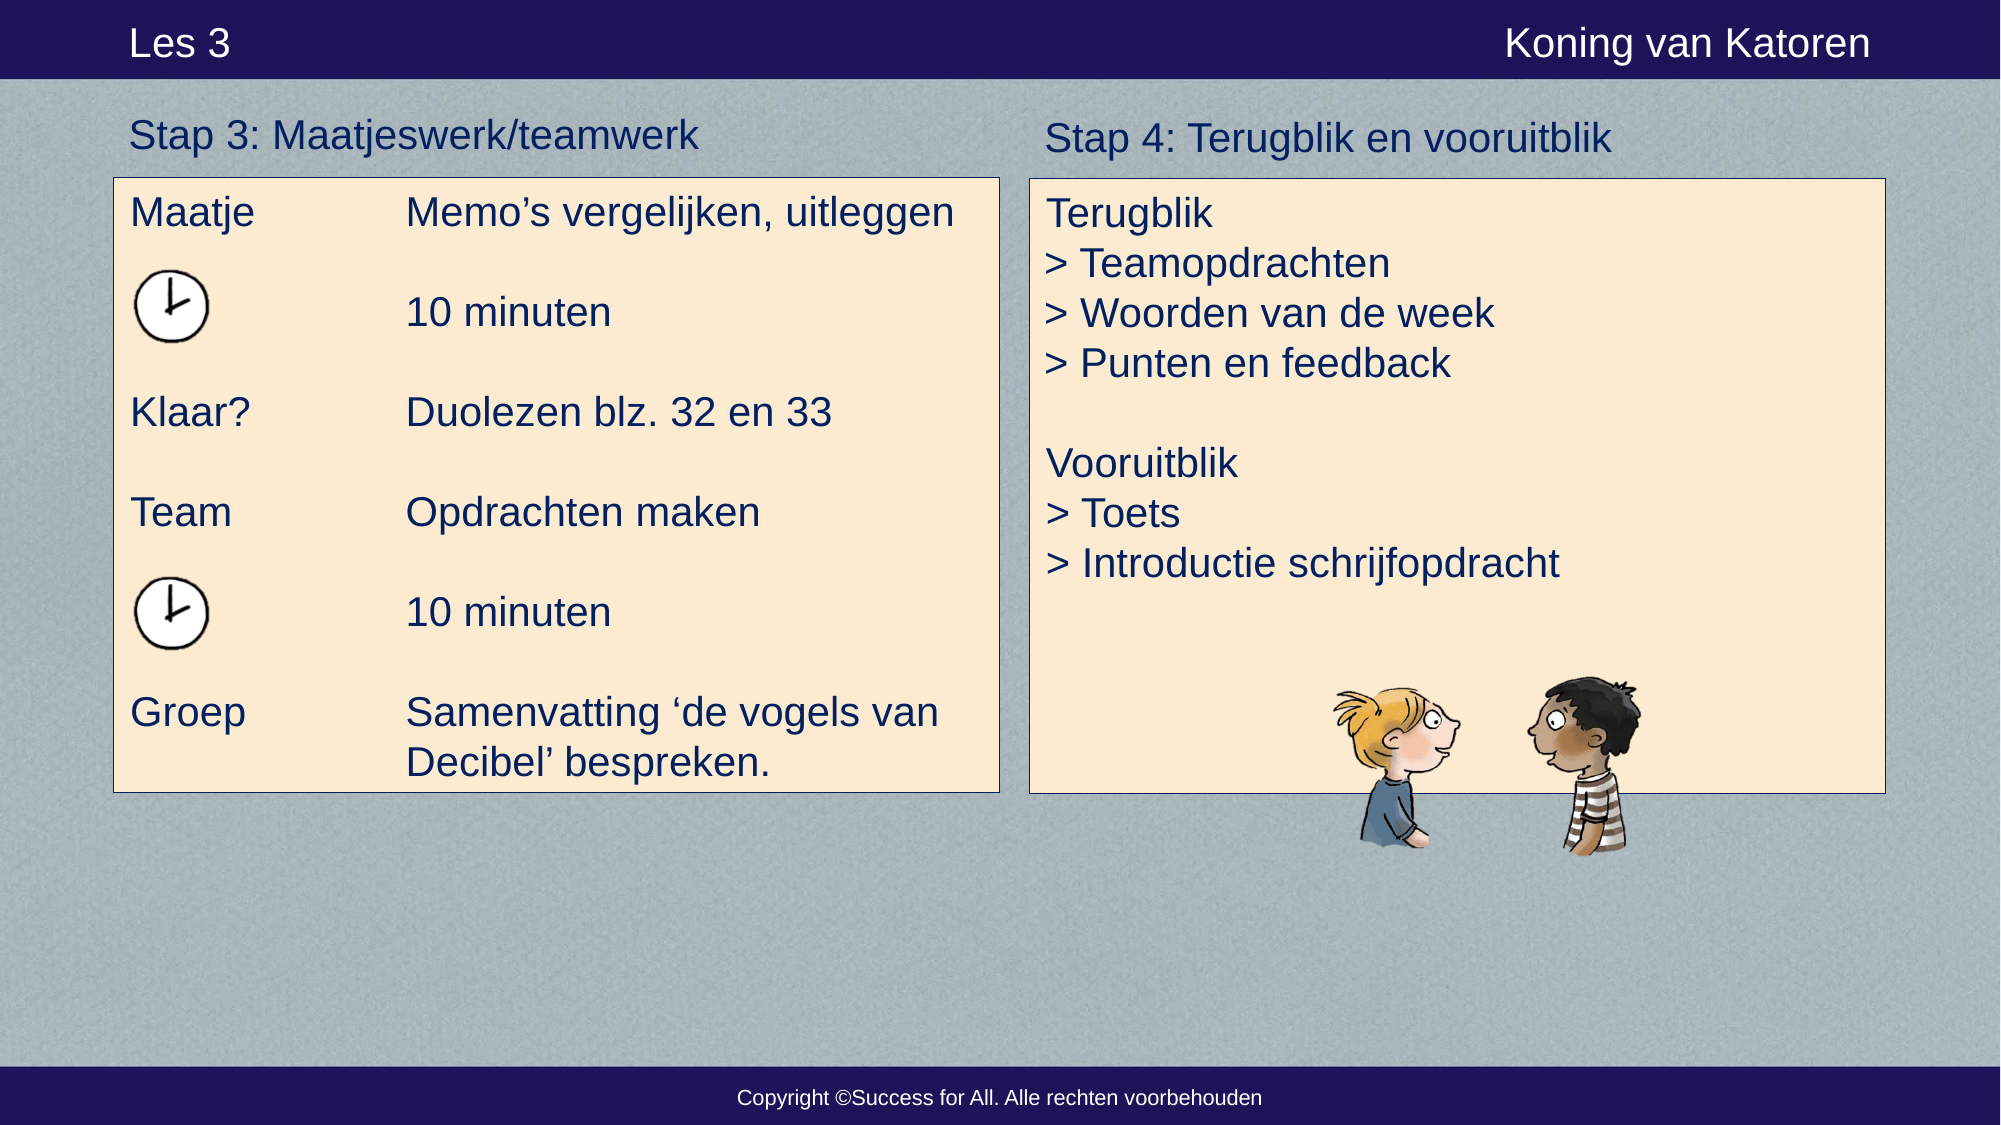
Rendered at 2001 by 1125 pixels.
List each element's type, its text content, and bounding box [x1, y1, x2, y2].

text_box Terugblik > Teamopdrachten > Woorden van de week > Punten en feedback Vooruitblik > Toets > Introductie schrijfopdracht [1029, 178, 1886, 794]
text_box Maatje Memo’s vergelijken, uitleggen 10 minuten Klaar? Duolezen blz. 32 en 33 Team Opdrachten maken 10 minuten Groep Samenvatting ‘de vogels van Decibel’ bespreken. [113, 177, 1000, 793]
text_box Stap 4: Terugblik en vooruitblik [1029, 103, 1822, 169]
text_box Koning van Katoren [999, 8, 1886, 73]
text_box Les 3 [114, 8, 354, 73]
text_box Stap 3: Maatjeswerk/teamwerk [114, 100, 907, 166]
picture [0, 0, 2001, 1125]
text_box Copyright ©Success for All. Alle rechten voorbehouden [0, 1076, 2000, 1125]
